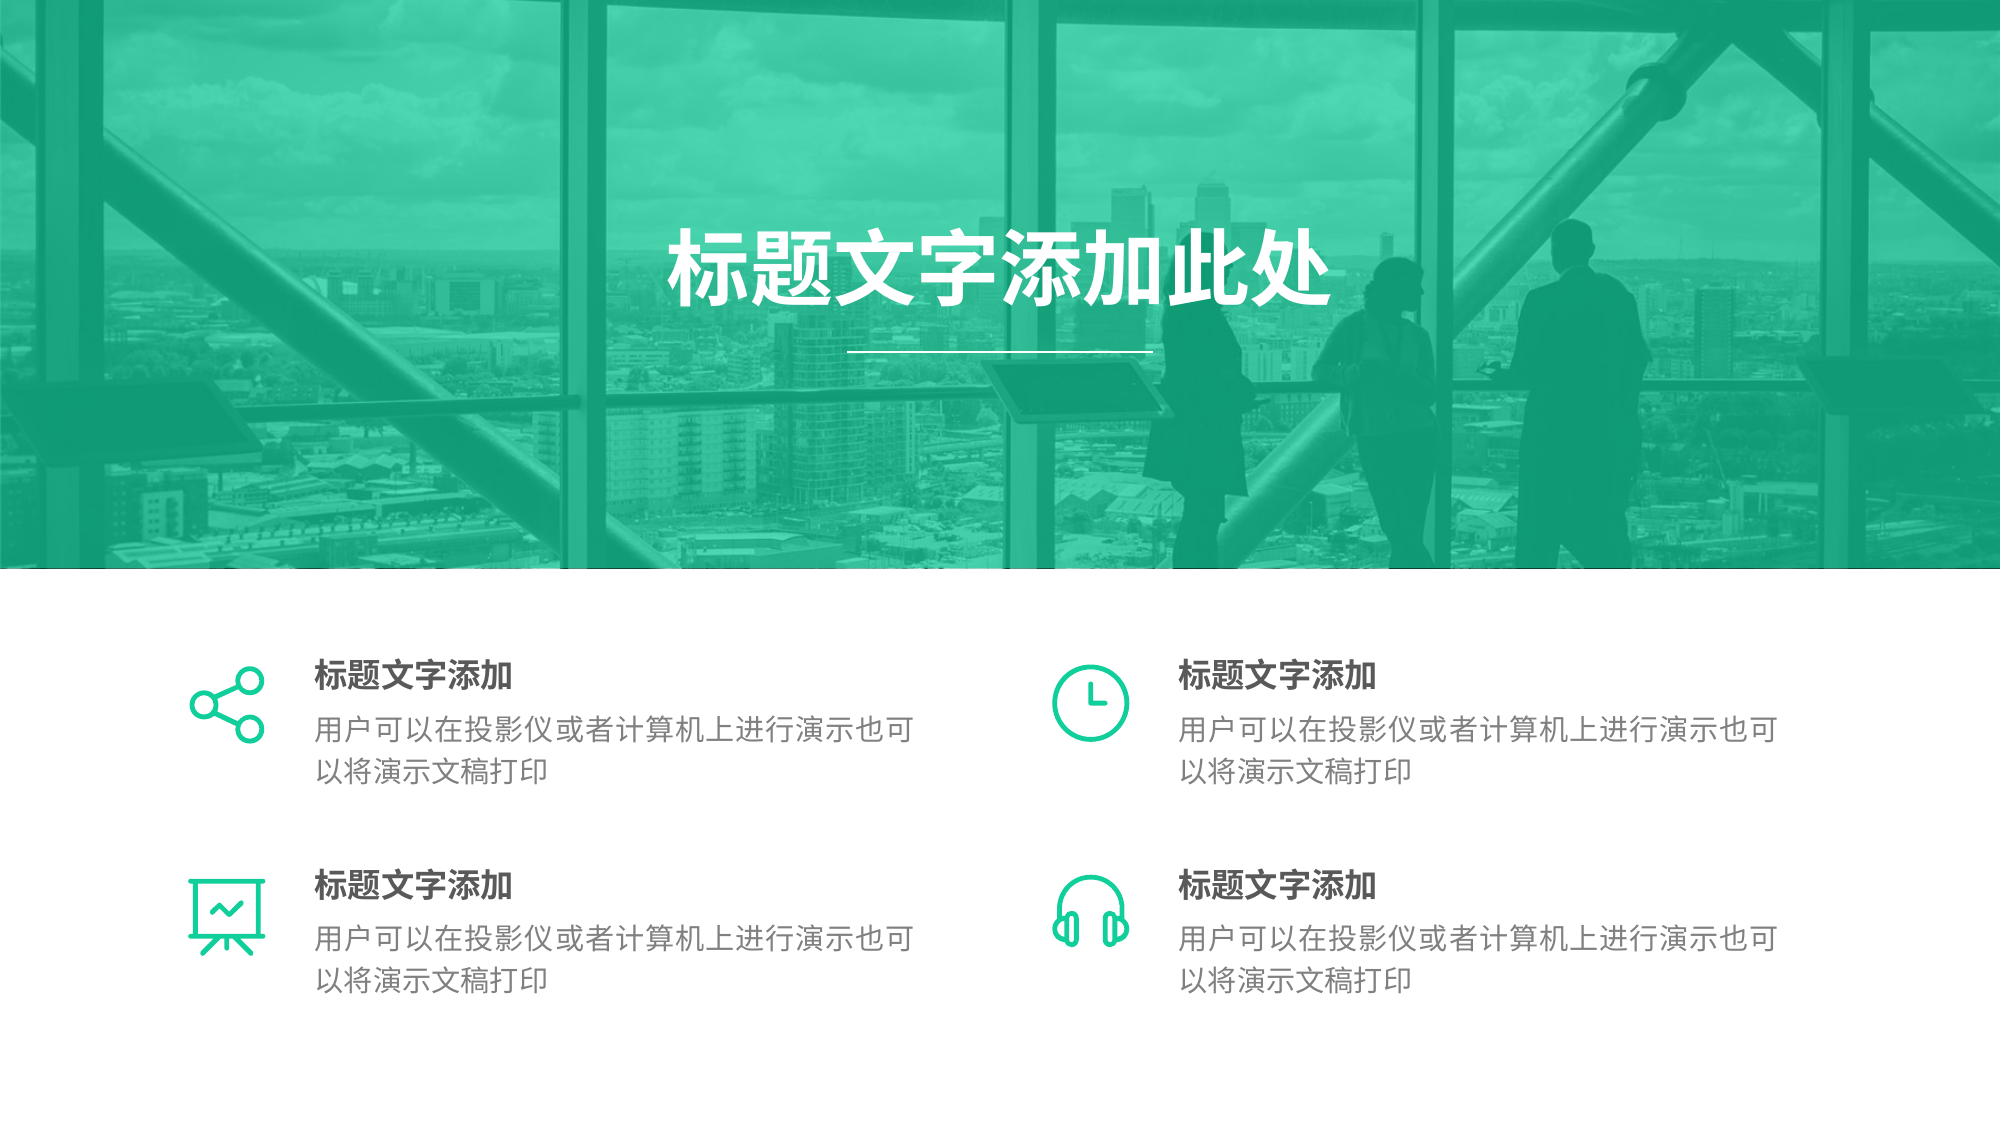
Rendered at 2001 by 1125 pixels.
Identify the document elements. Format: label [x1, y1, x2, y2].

text_box [1052, 848, 1794, 1007]
text_box [1052, 639, 1794, 798]
text_box [188, 848, 930, 1007]
text_box [189, 639, 930, 798]
picture [0, 0, 2000, 569]
